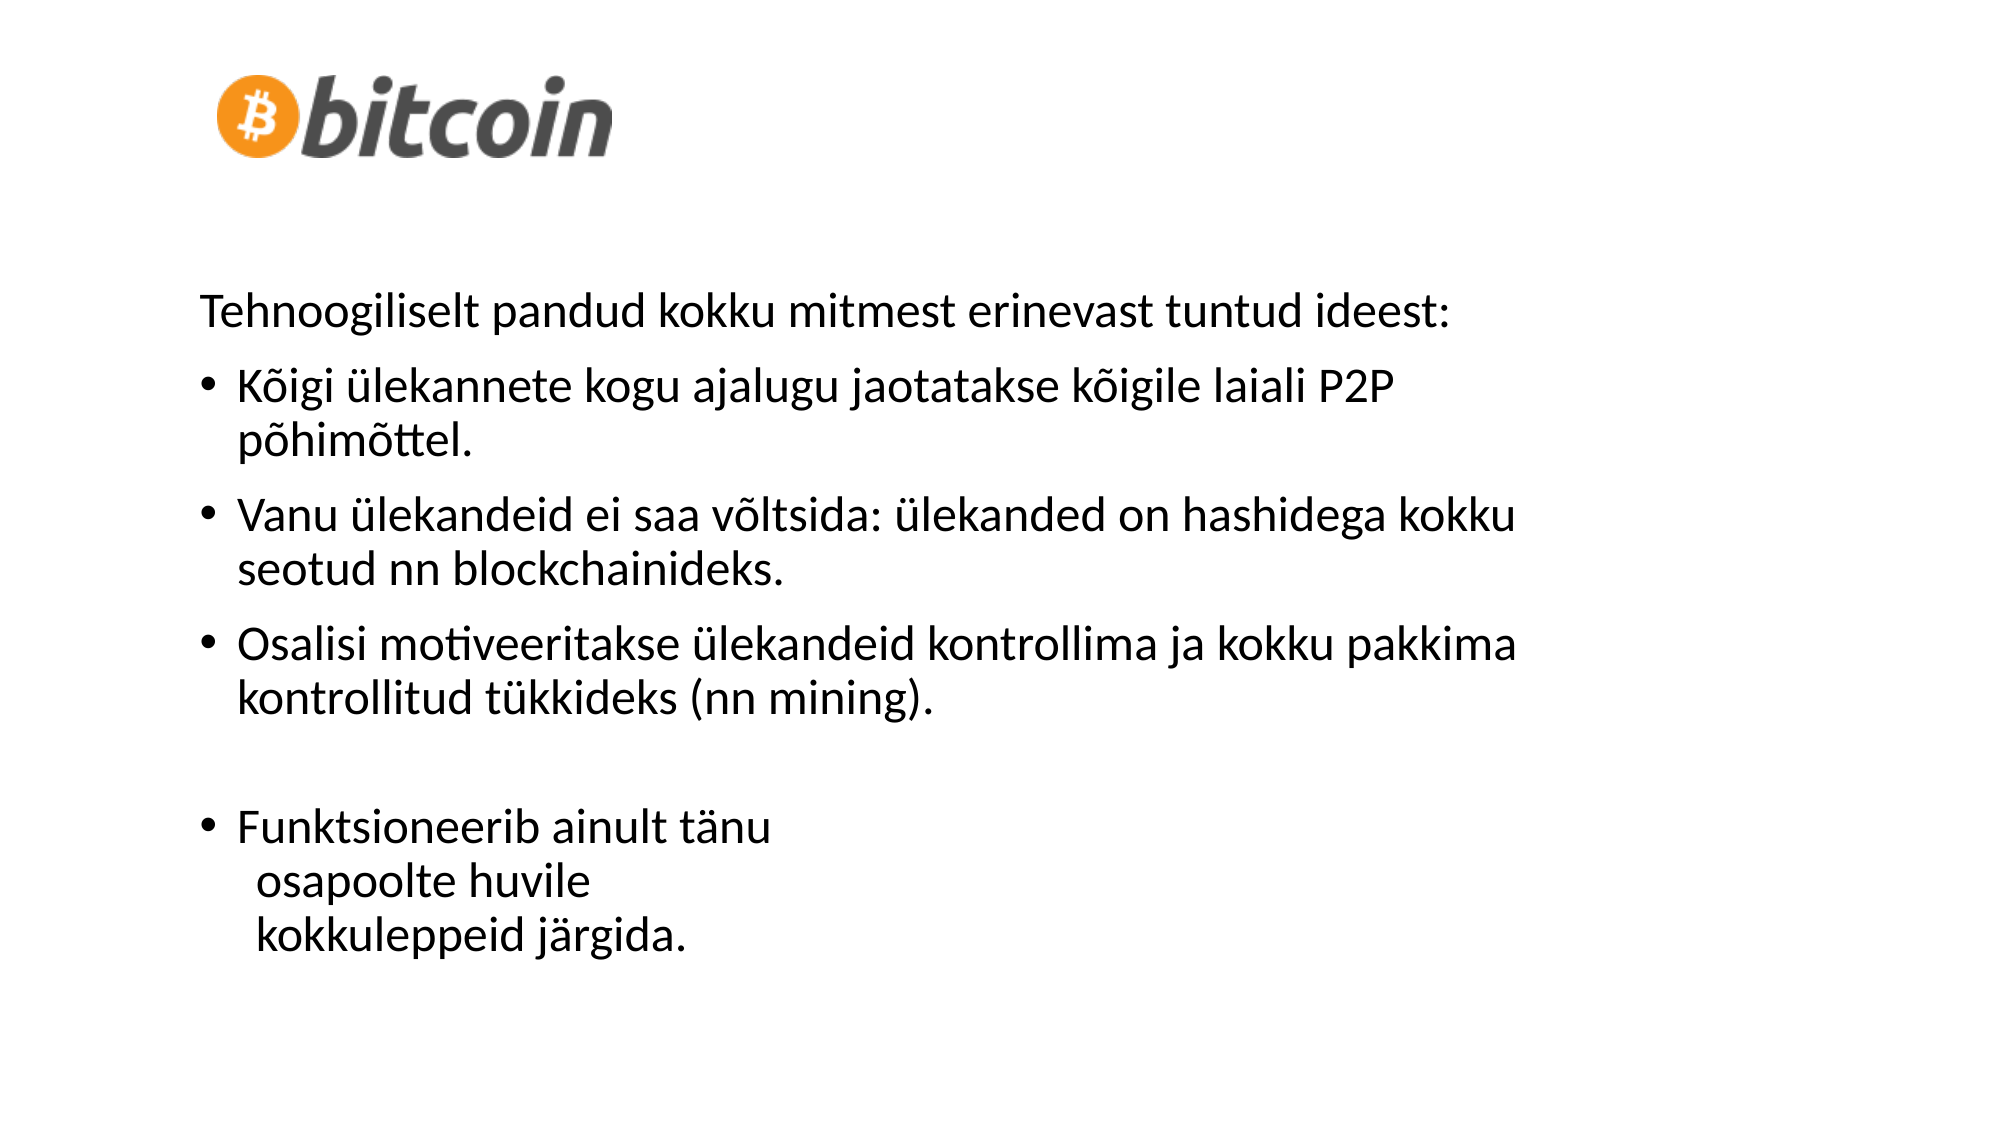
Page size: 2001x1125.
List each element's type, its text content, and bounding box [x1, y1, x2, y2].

list Tehnoogiliselt pandud kokku mitmest erinevast tuntud ideest: Kõigi ülekannete kogu ajalugu jaotatakse kõigile laiali P2P põhimõttel. Vanu ülekandeid ei saa võltsida: ülekanded on hashidega kokku seotud nn blockchainideks. Osalisi motiveeritakse ülekandeid kontrollima ja kokku pakkima kontrollitud tükkideks (nn mining). Funktsioneerib ainult tänu osapoolte huvile kokkuleppeid järgida. [184, 277, 1535, 1020]
picture [217, 75, 612, 158]
title [137, 59, 1863, 278]
